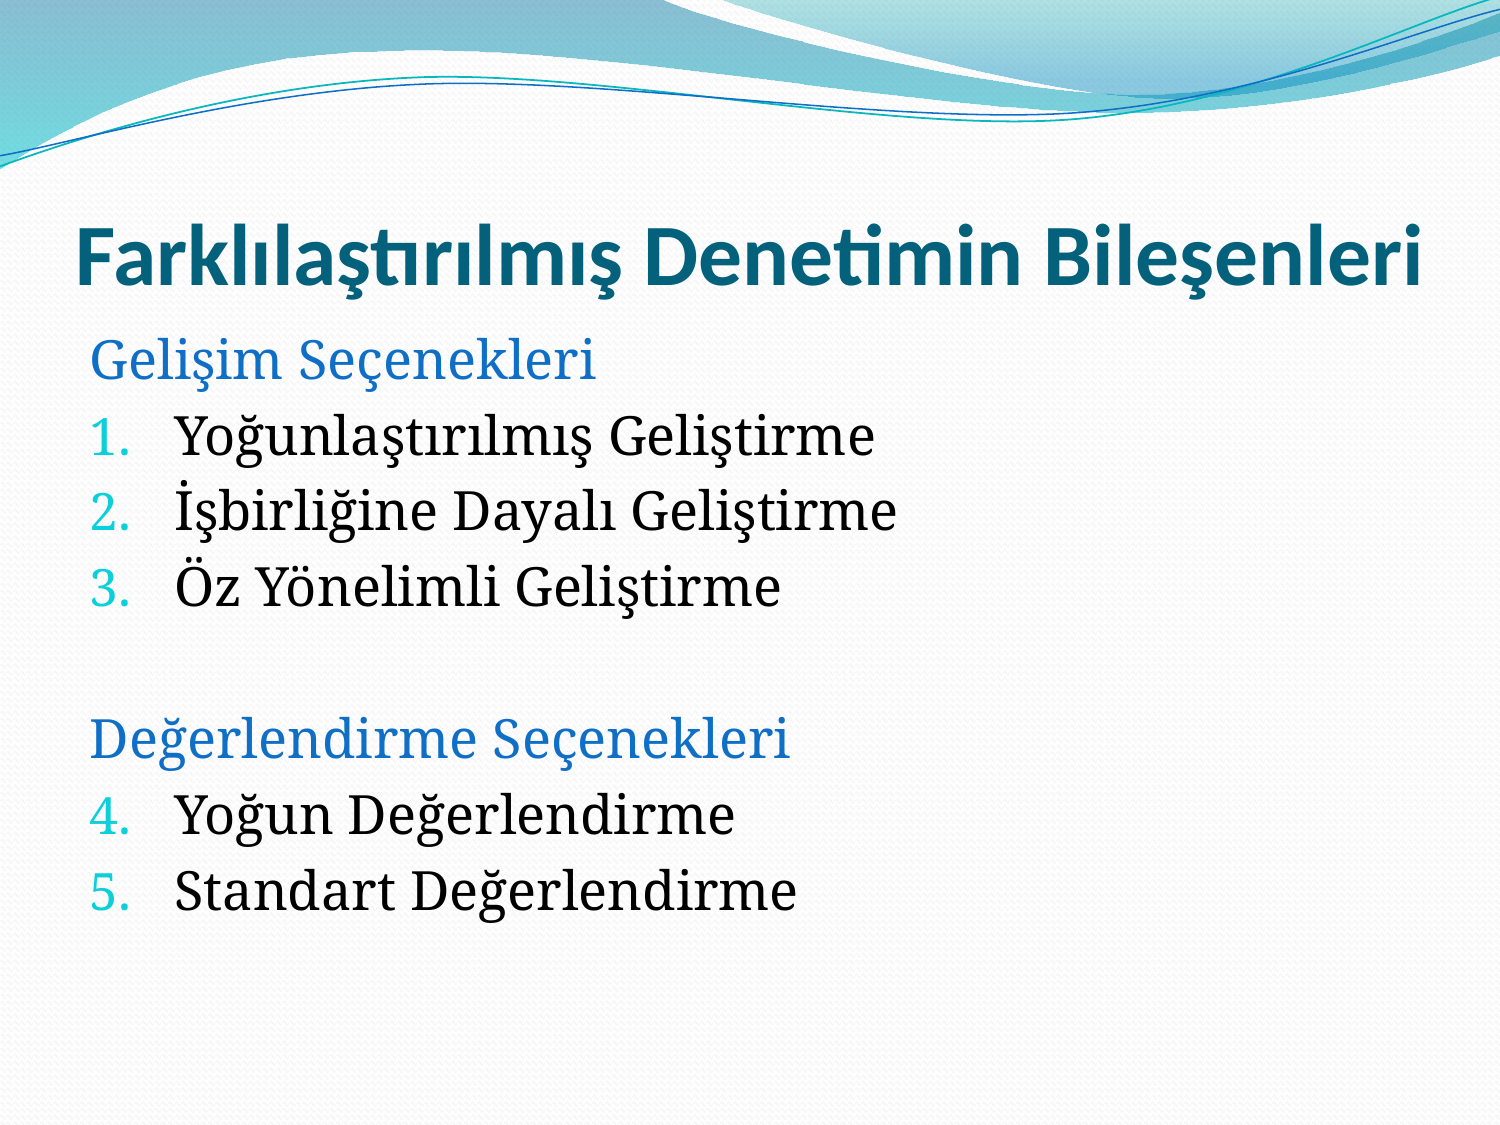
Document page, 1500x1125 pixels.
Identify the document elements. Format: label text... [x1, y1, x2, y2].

list Gelişim Seçenekleri Yoğunlaştırılmış Geliştirme İşbirliğine Dayalı Geliştirme Öz Yönelimli Geliştirme Değerlendirme Seçenekleri Yoğun Değerlendirme Standart Değerlendirme [75, 317, 1425, 1038]
title Farklılaştırılmış Denetimin Bileşenleri [75, 115, 1425, 303]
